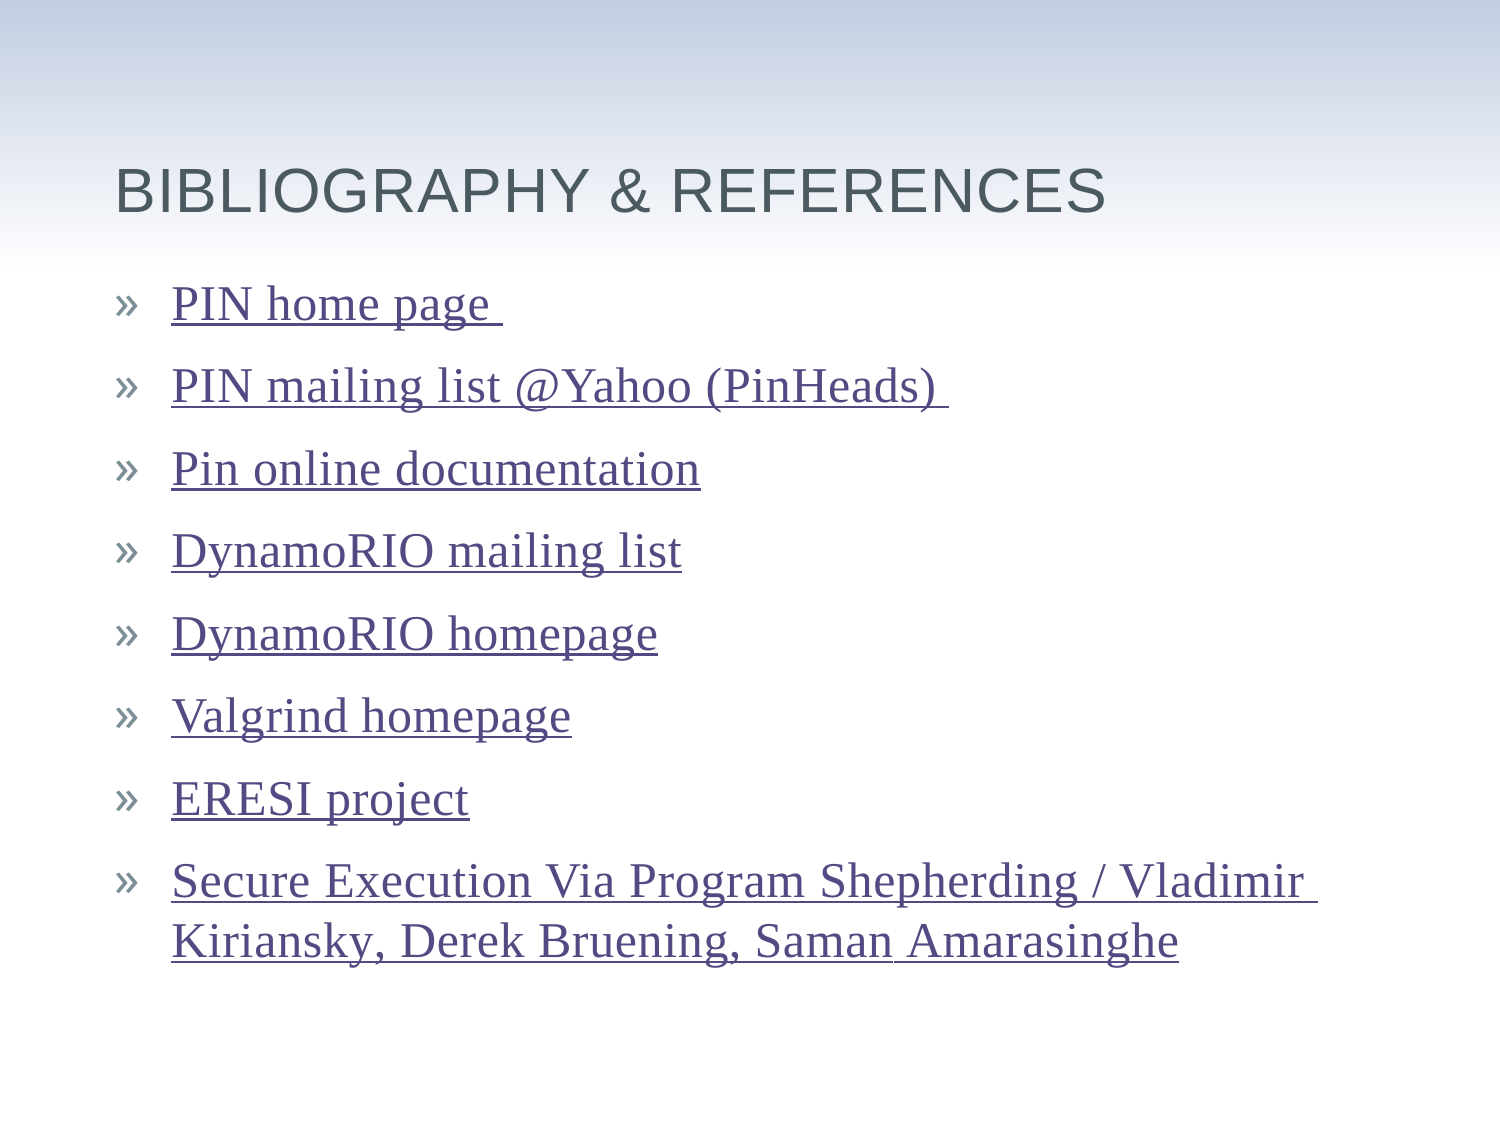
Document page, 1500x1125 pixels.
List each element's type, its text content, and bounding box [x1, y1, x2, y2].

list PIN home page PIN mailing list @Yahoo (PinHeads) Pin online documentation DynamoRIO mailing list DynamoRIO homepage Valgrind homepage ERESI project Secure Execution Via Program Shepherding / Vladimir Kiriansky, Derek Bruening, Saman Amarasinghe [99, 262, 1400, 978]
title Bibliography & References [99, 45, 1400, 233]
